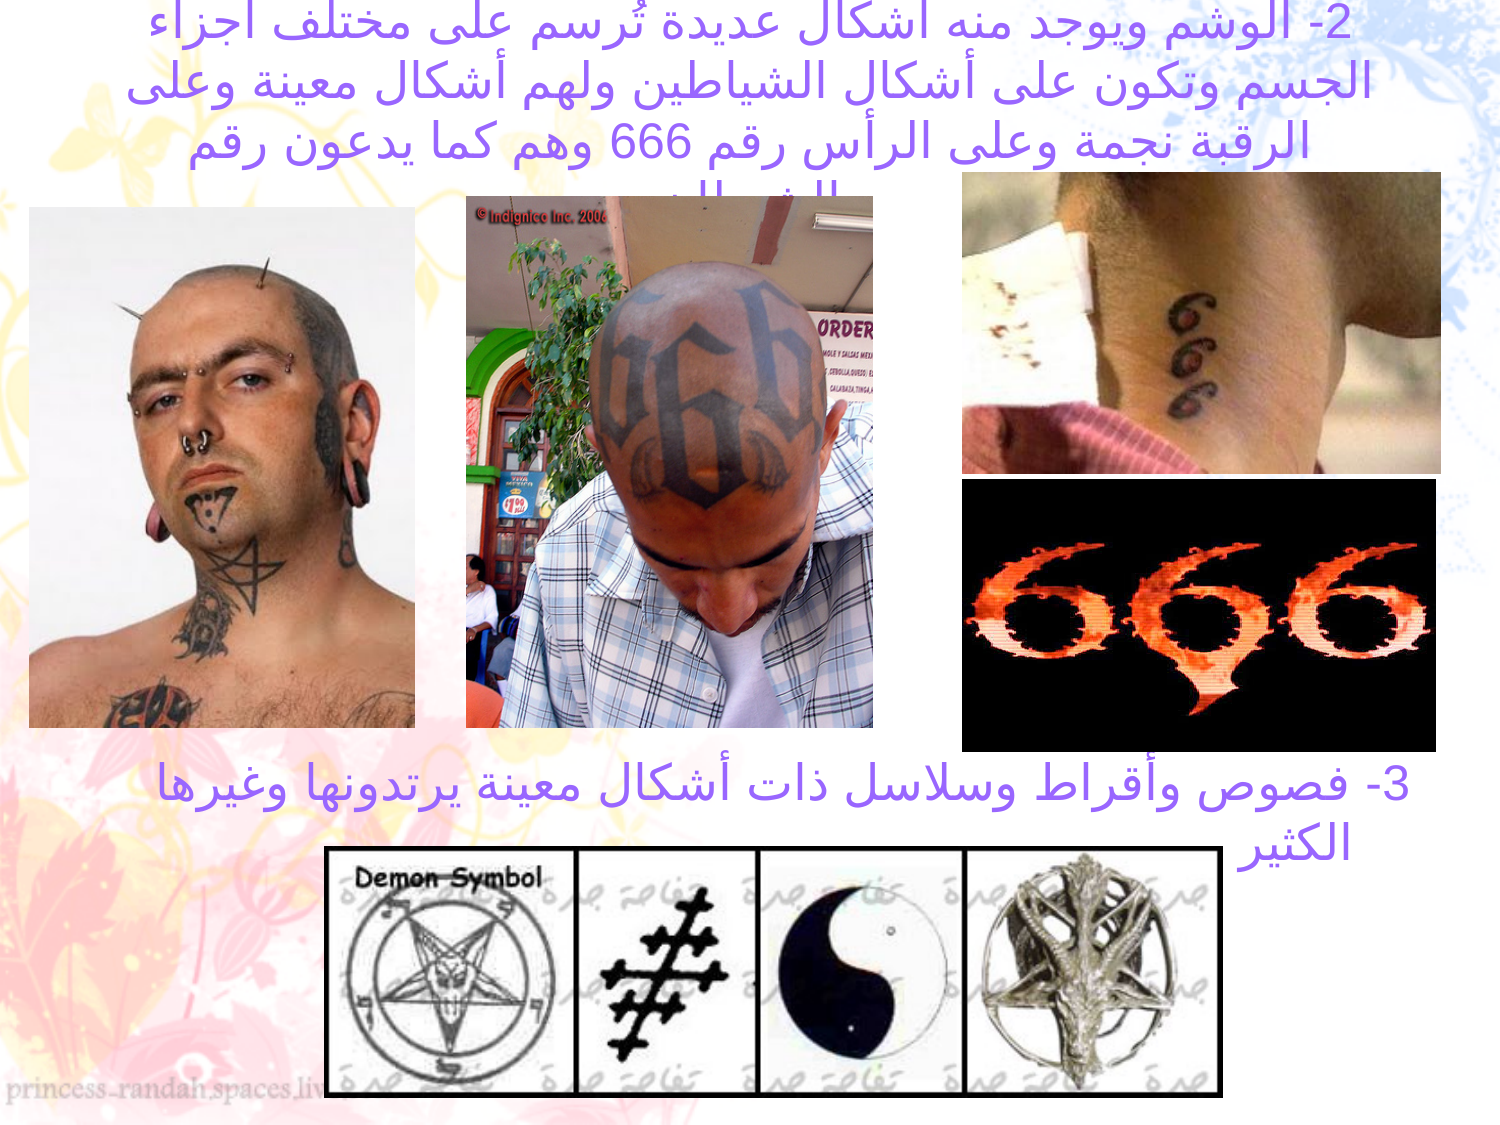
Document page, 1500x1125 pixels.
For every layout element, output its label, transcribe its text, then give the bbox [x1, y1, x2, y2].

picture [0, 0, 1500, 1125]
list 3- فصوص وأقراط وسلاسل ذات أشكال معينة يرتدونها وغيرها الكثير . [74, 262, 1426, 1006]
title 2 2- الوشم ويوجد منه أشكال عديدة تُرسم على مختلف أجزاء الجسم وتكون على أشكال الشياطين ولهم أشكال معينة وعلى الرقبة نجمة وعلى الرأس رقم 666 وهم كما يدعون رقم الشيطان [74, 44, 1426, 233]
